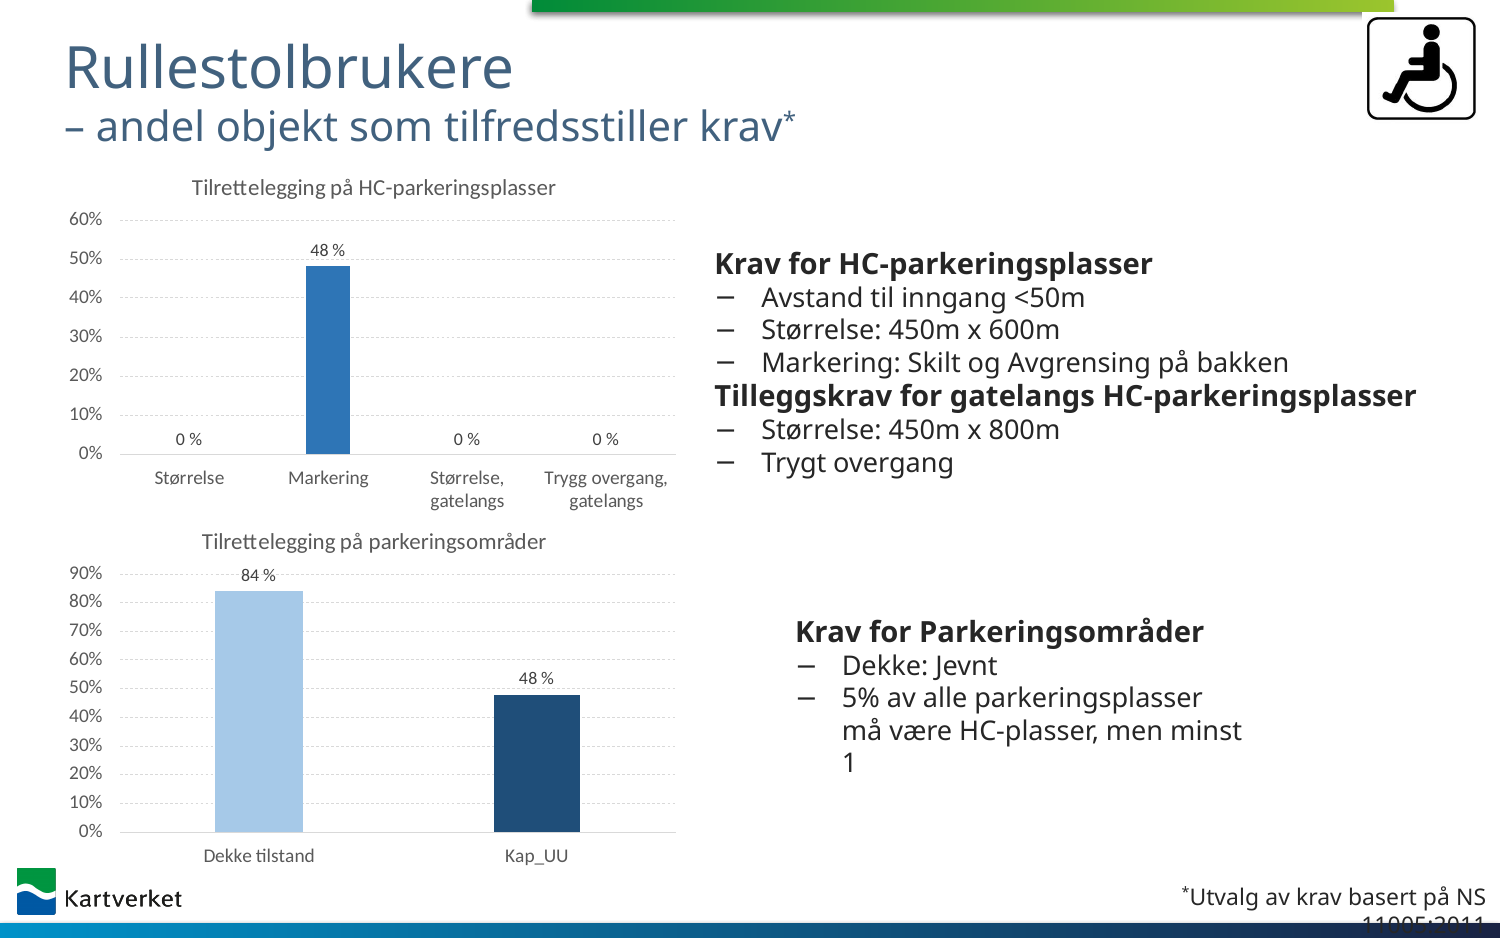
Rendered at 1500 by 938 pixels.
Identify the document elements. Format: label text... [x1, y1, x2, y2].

picture [62, 520, 687, 874]
text_box Rullestolbrukere – andel objekt som tilfredsstiller krav* [49, 25, 1431, 158]
picture [62, 166, 687, 519]
picture [1362, 12, 1481, 126]
text_box Krav for HC-parkeringsplasser Avstand til inngang <50m Størrelse: 450m x 600m Markering: Skilt og Avgrensing på bakken Tilleggskrav for gatelangs HC-parkeringsplasser Størrelse: 450m x 800m Trygt overgang [699, 237, 1433, 485]
text_box *Utvalg av krav basert på NS 11005:2011 [1068, 873, 1500, 938]
text_box Krav for Parkeringsområder Dekke: Jevnt 5% av alle parkeringsplasser må være HC-plasser, men minst 1 [780, 605, 1261, 786]
